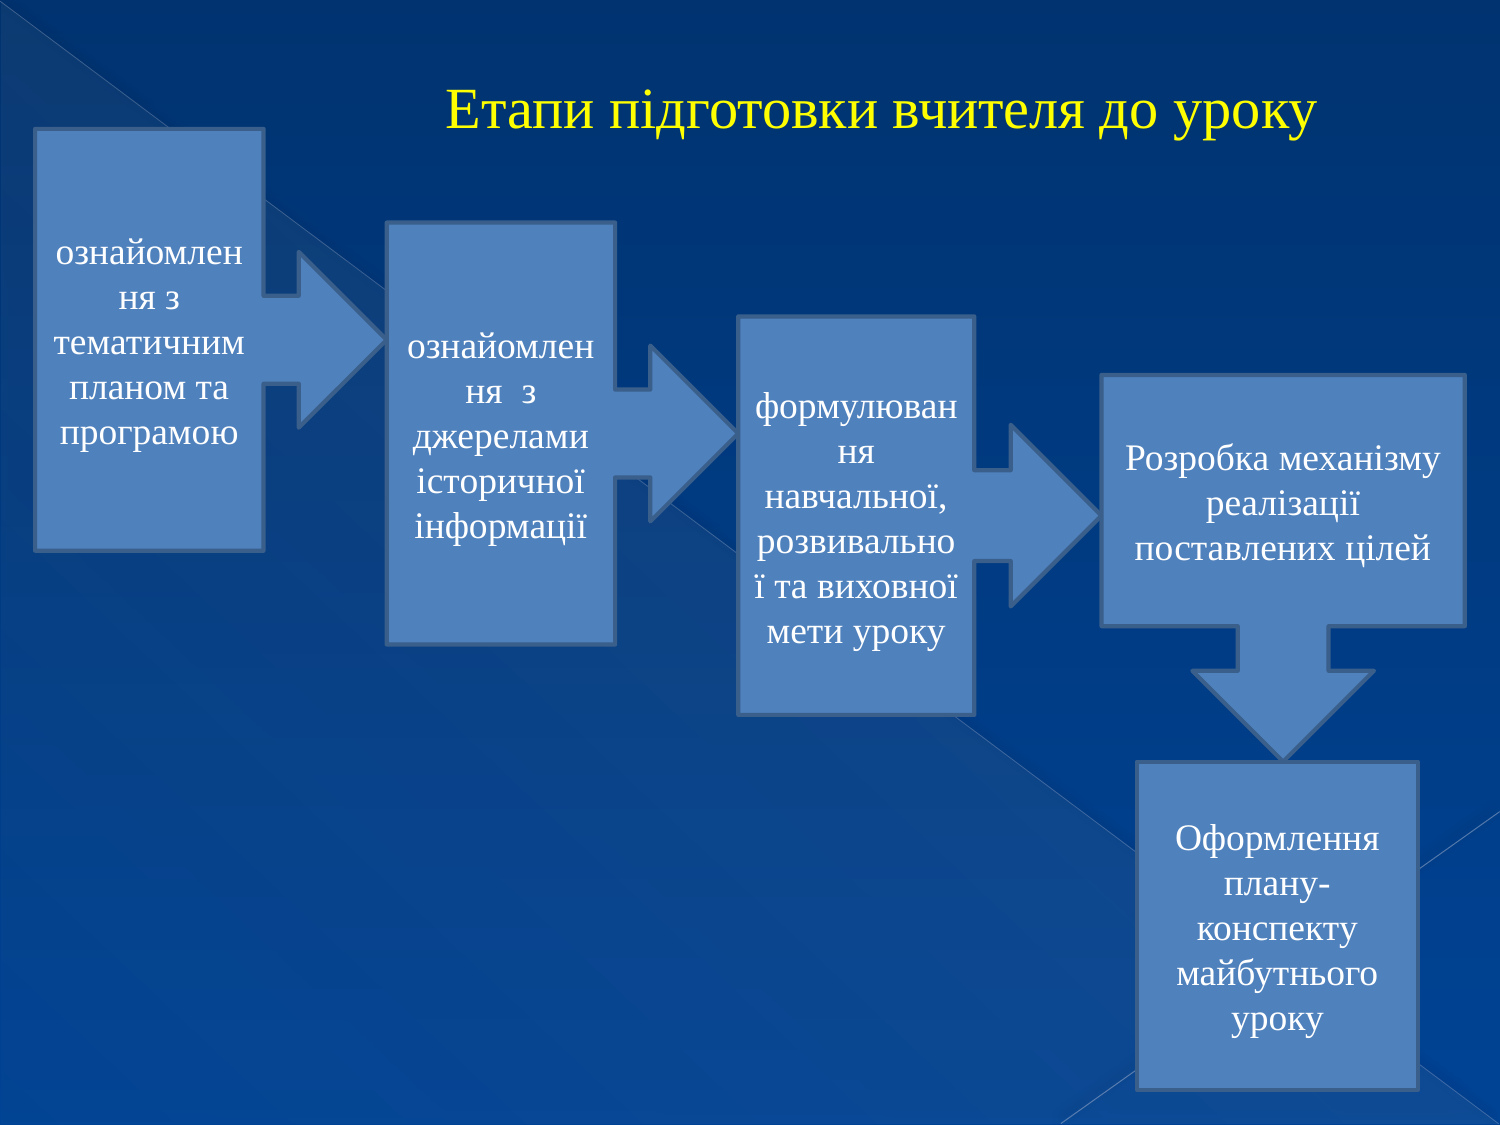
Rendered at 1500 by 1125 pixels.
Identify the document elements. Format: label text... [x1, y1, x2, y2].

text_box ознайомлення з джерелами історичної інформації [384, 220, 736, 647]
text_box Розробка механізму реалізації поставлених цілей [1099, 372, 1467, 764]
title Етапи підготовки вчителя до уроку [351, 0, 1444, 211]
text_box формулювання навчальної, розвивальної та виховної мети уроку [736, 314, 1099, 717]
text_box ознайомлення з тематичним планом та програмою [33, 126, 384, 553]
text_box Оформлення плану-конспекту майбутнього уроку [1135, 760, 1420, 1092]
